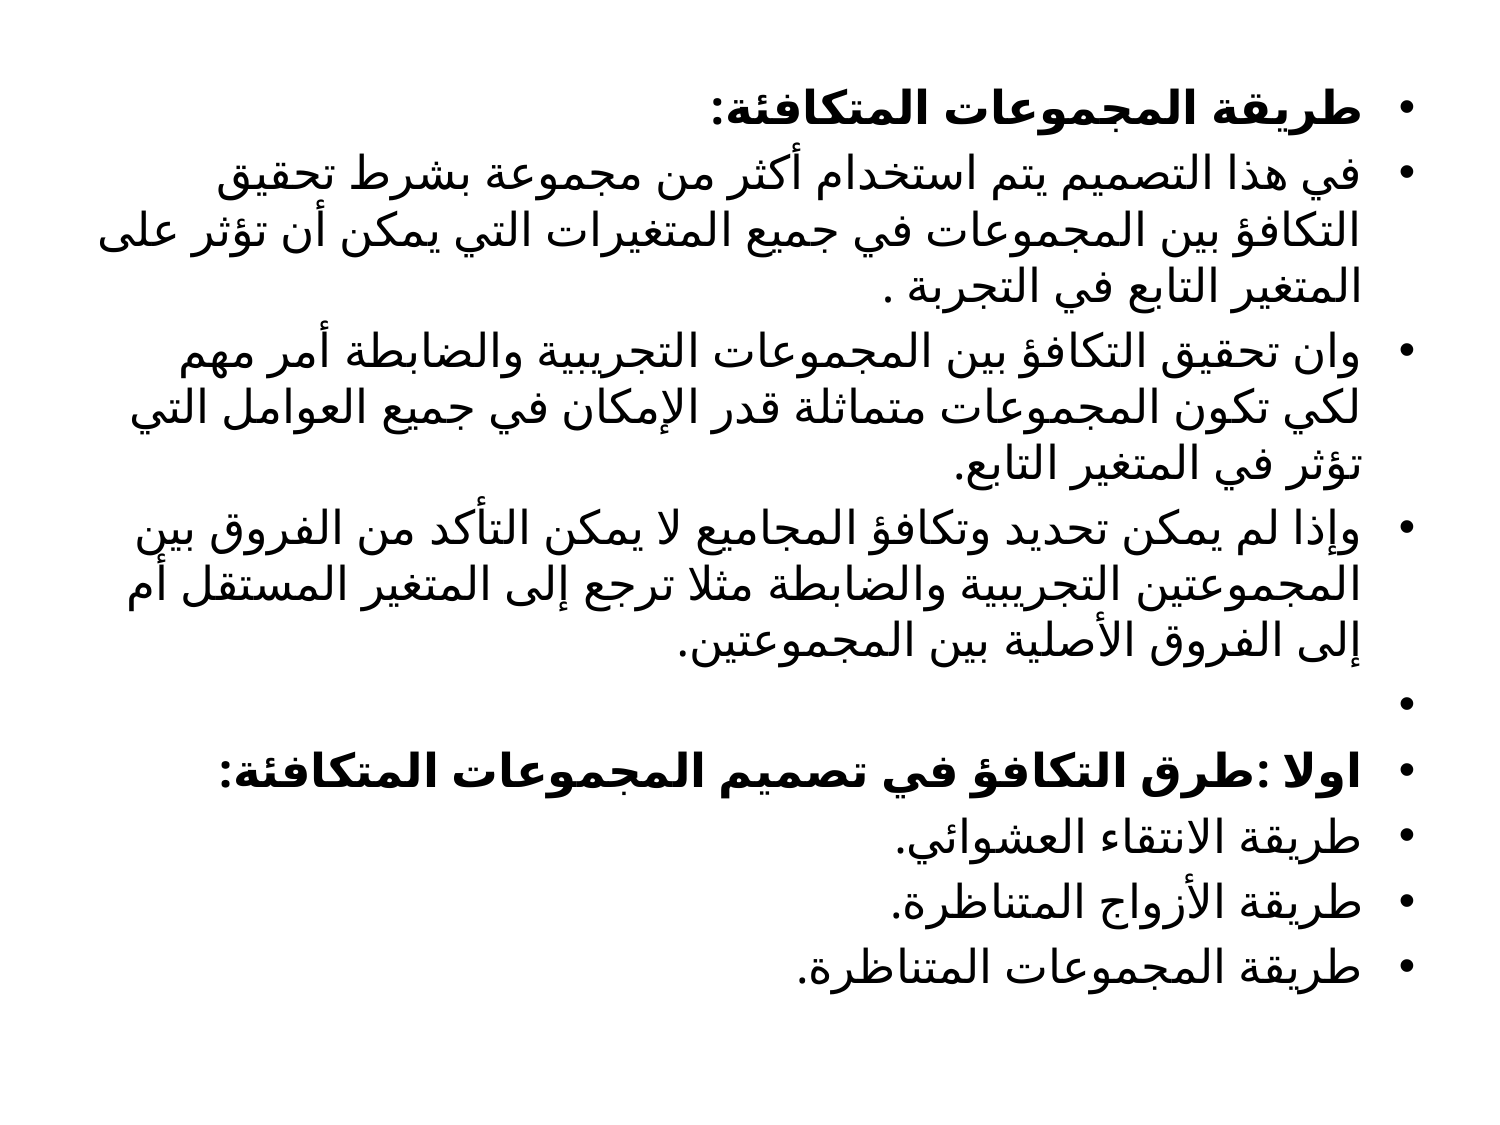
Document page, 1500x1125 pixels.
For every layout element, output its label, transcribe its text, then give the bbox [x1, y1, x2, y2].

list طريقة المجموعات المتكافئة: في هذا التصميم يتم استخدام أكثر من مجموعة بشرط تحقيق التكافؤ بين المجموعات في جميع المتغيرات التي يمكن أن تؤثر على المتغير التابع في التجربة . وان تحقيق التكافؤ بين المجموعات التجريبية والضابطة أمر مهم لكي تكون المجموعات متماثلة قدر الإمكان في جميع العوامل التي تؤثر في المتغير التابع. وإذا لم يمكن تحديد وتكافؤ المجاميع لا يمكن التأكد من الفروق بين المجموعتين التجريبية والضابطة مثلا ترجع إلى المتغير المستقل أم إلى الفروق الأصلية بين المجموعتين. اولا :طرق التكافؤ في تصميم المجموعات المتكافئة: طريقة الانتقاء العشوائي. طريقة الأزواج المتناظرة. طريقة المجموعات المتناظرة. [75, 70, 1425, 1005]
